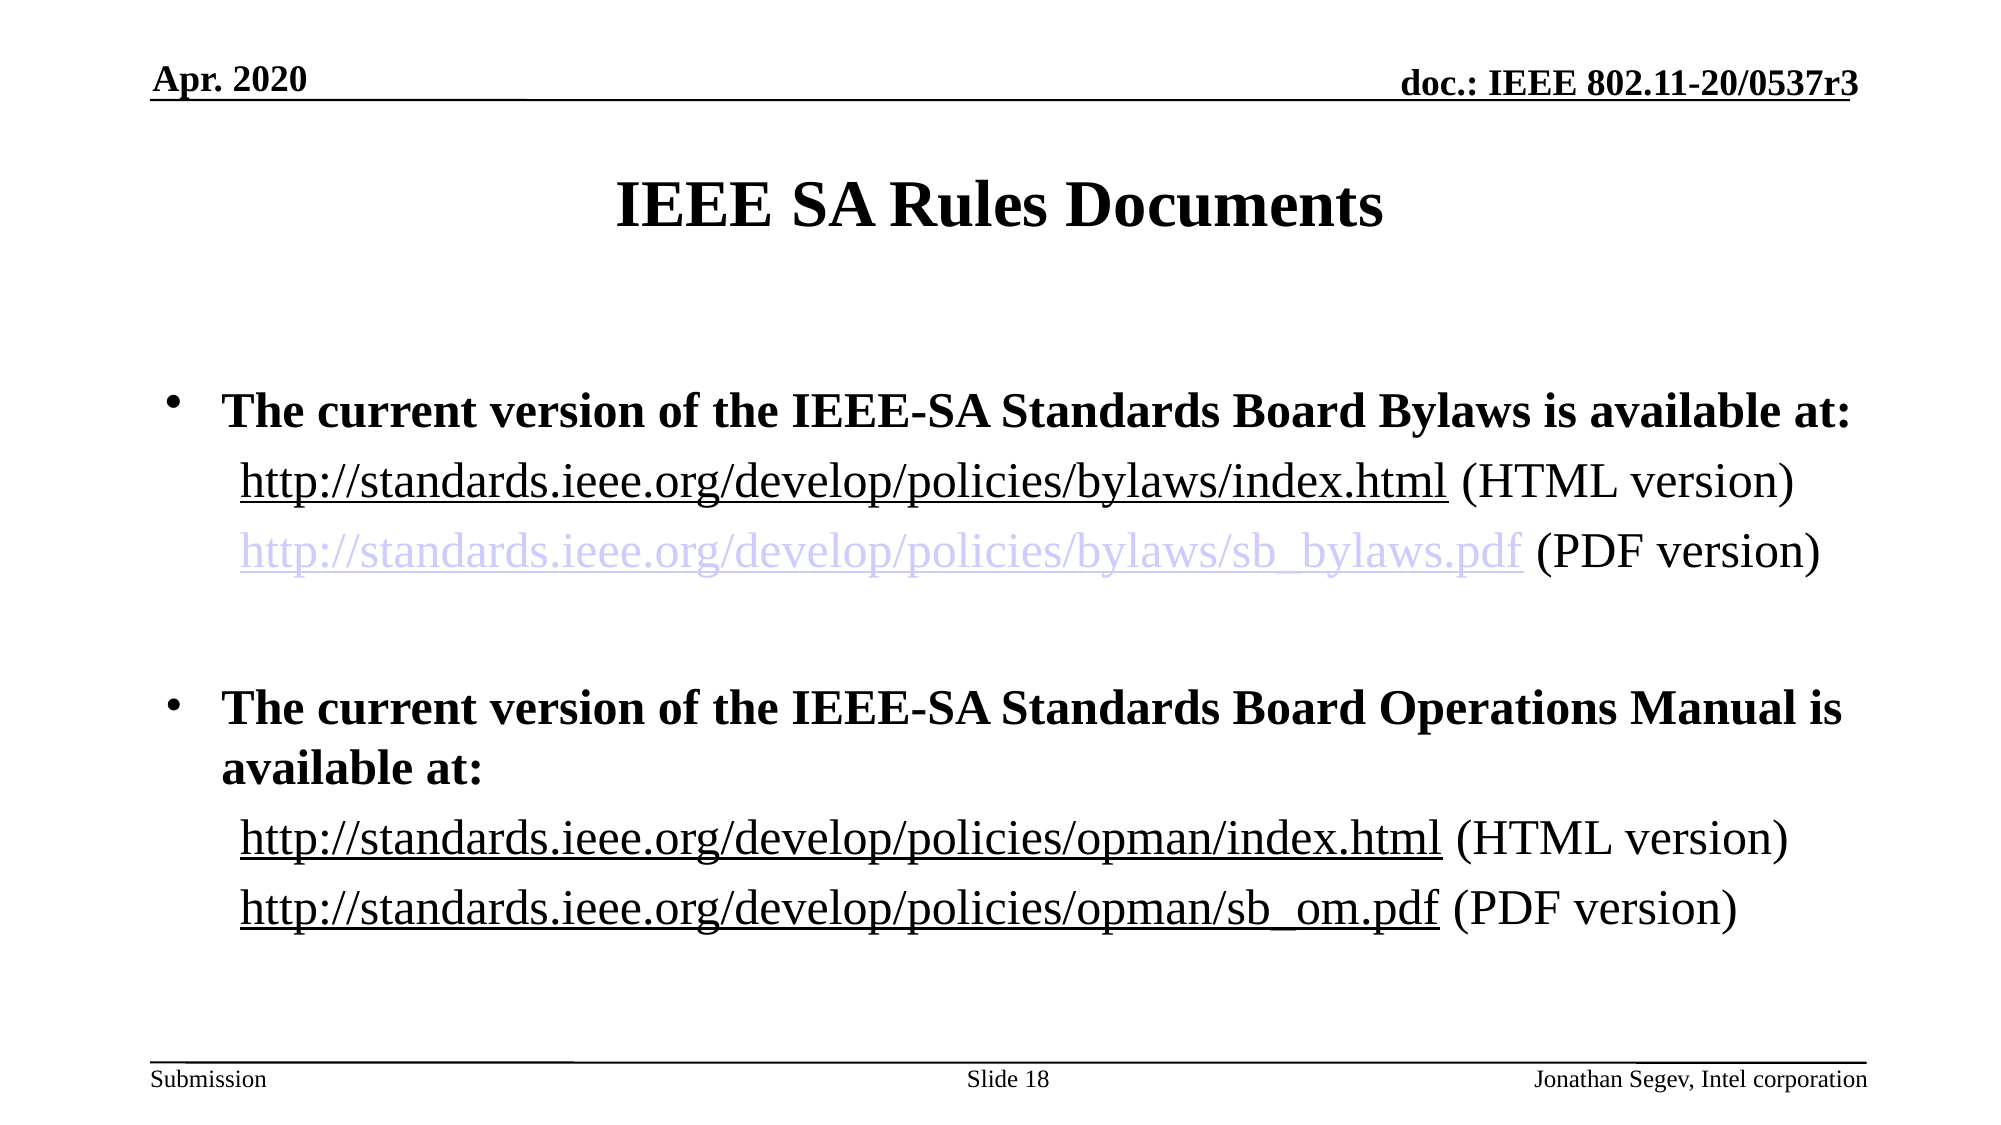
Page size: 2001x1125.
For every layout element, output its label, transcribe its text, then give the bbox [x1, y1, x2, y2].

title IEEE SA Rules Documents [149, 112, 1850, 288]
list The current version of the IEEE-SA Standards Board Bylaws is available at: http://standards.ieee.org/develop/policies/bylaws/index.html (HTML version) http://standards.ieee.org/develop/policies/bylaws/sb_bylaws.pdf (PDF version) The current version of the IEEE-SA Standards Board Operations Manual is available at: http://standards.ieee.org/develop/policies/opman/index.html (HTML version) http://standards.ieee.org/develop/policies/opman/sb_om.pdf (PDF version) [149, 299, 1922, 1000]
footer Jonathan Segev, Intel corporation [1171, 1061, 1869, 1093]
slide_number Slide 18 [950, 1061, 1067, 1123]
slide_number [152, 54, 563, 100]
